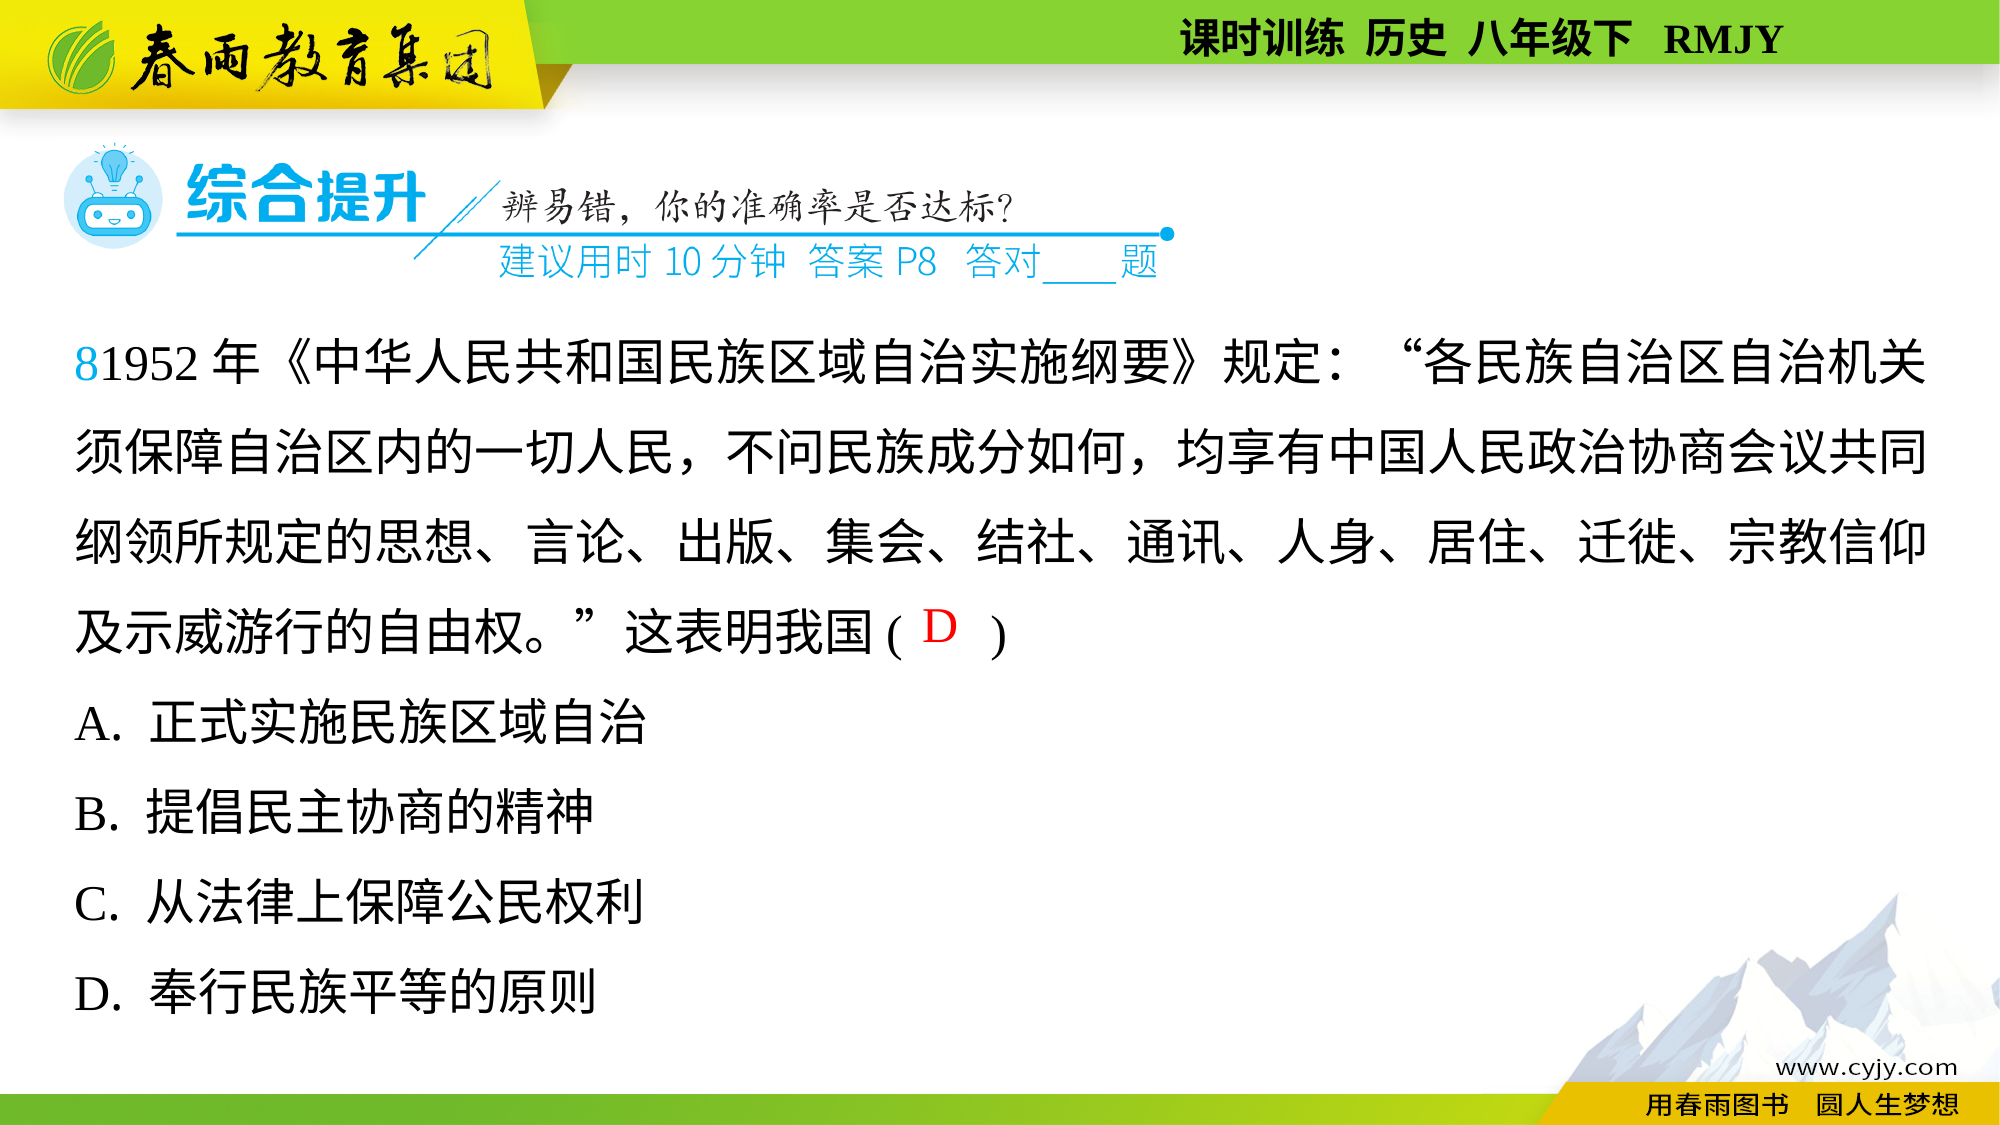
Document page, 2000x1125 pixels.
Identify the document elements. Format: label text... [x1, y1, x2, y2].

text_box D [907, 584, 973, 660]
picture [0, 0, 2000, 1125]
list 81952年《中华人民共和国民族区域自治实施纲要》规定：“各民族自治区自治机关须保障自治区内的一切人民，不问民族成分如何，均享有中国人民政治协商会议共同纲领所规定的思想、言论、出版、集会、结社、通讯、人身、居住、迁徙、宗教信仰及示威游行的自由权。”这表明我国( ) A. 正式实施民族区域自治 B. 提倡民主协商的精神 C. 从法律上保障公民权利 D. 奉行民族平等的原则 [59, 292, 1944, 1035]
